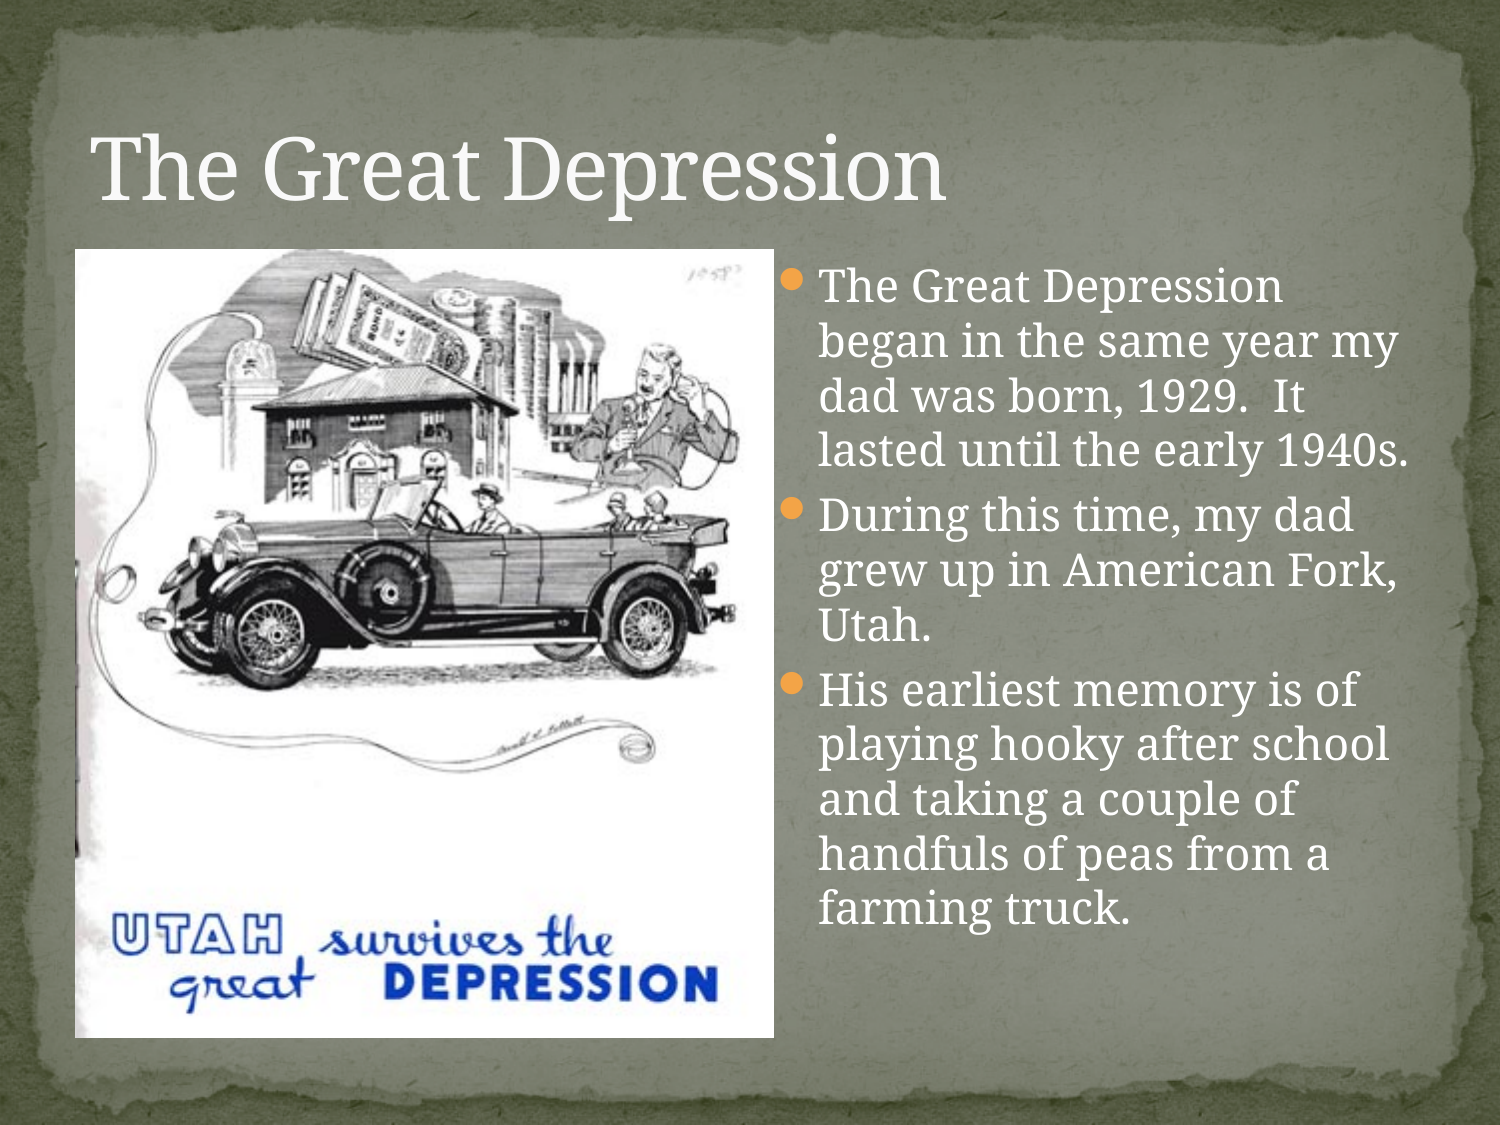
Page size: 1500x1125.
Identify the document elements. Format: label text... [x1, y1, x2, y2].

title The Great Depression [74, 24, 1425, 225]
list The Great Depression began in the same year my dad was born, 1929. It lasted until the early 1940s. During this time, my dad grew up in American Fork, Utah. His earliest memory is of playing hooky after school and taking a couple of handfuls of peas from a farming truck. [781, 249, 1429, 1000]
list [77, 250, 773, 1036]
